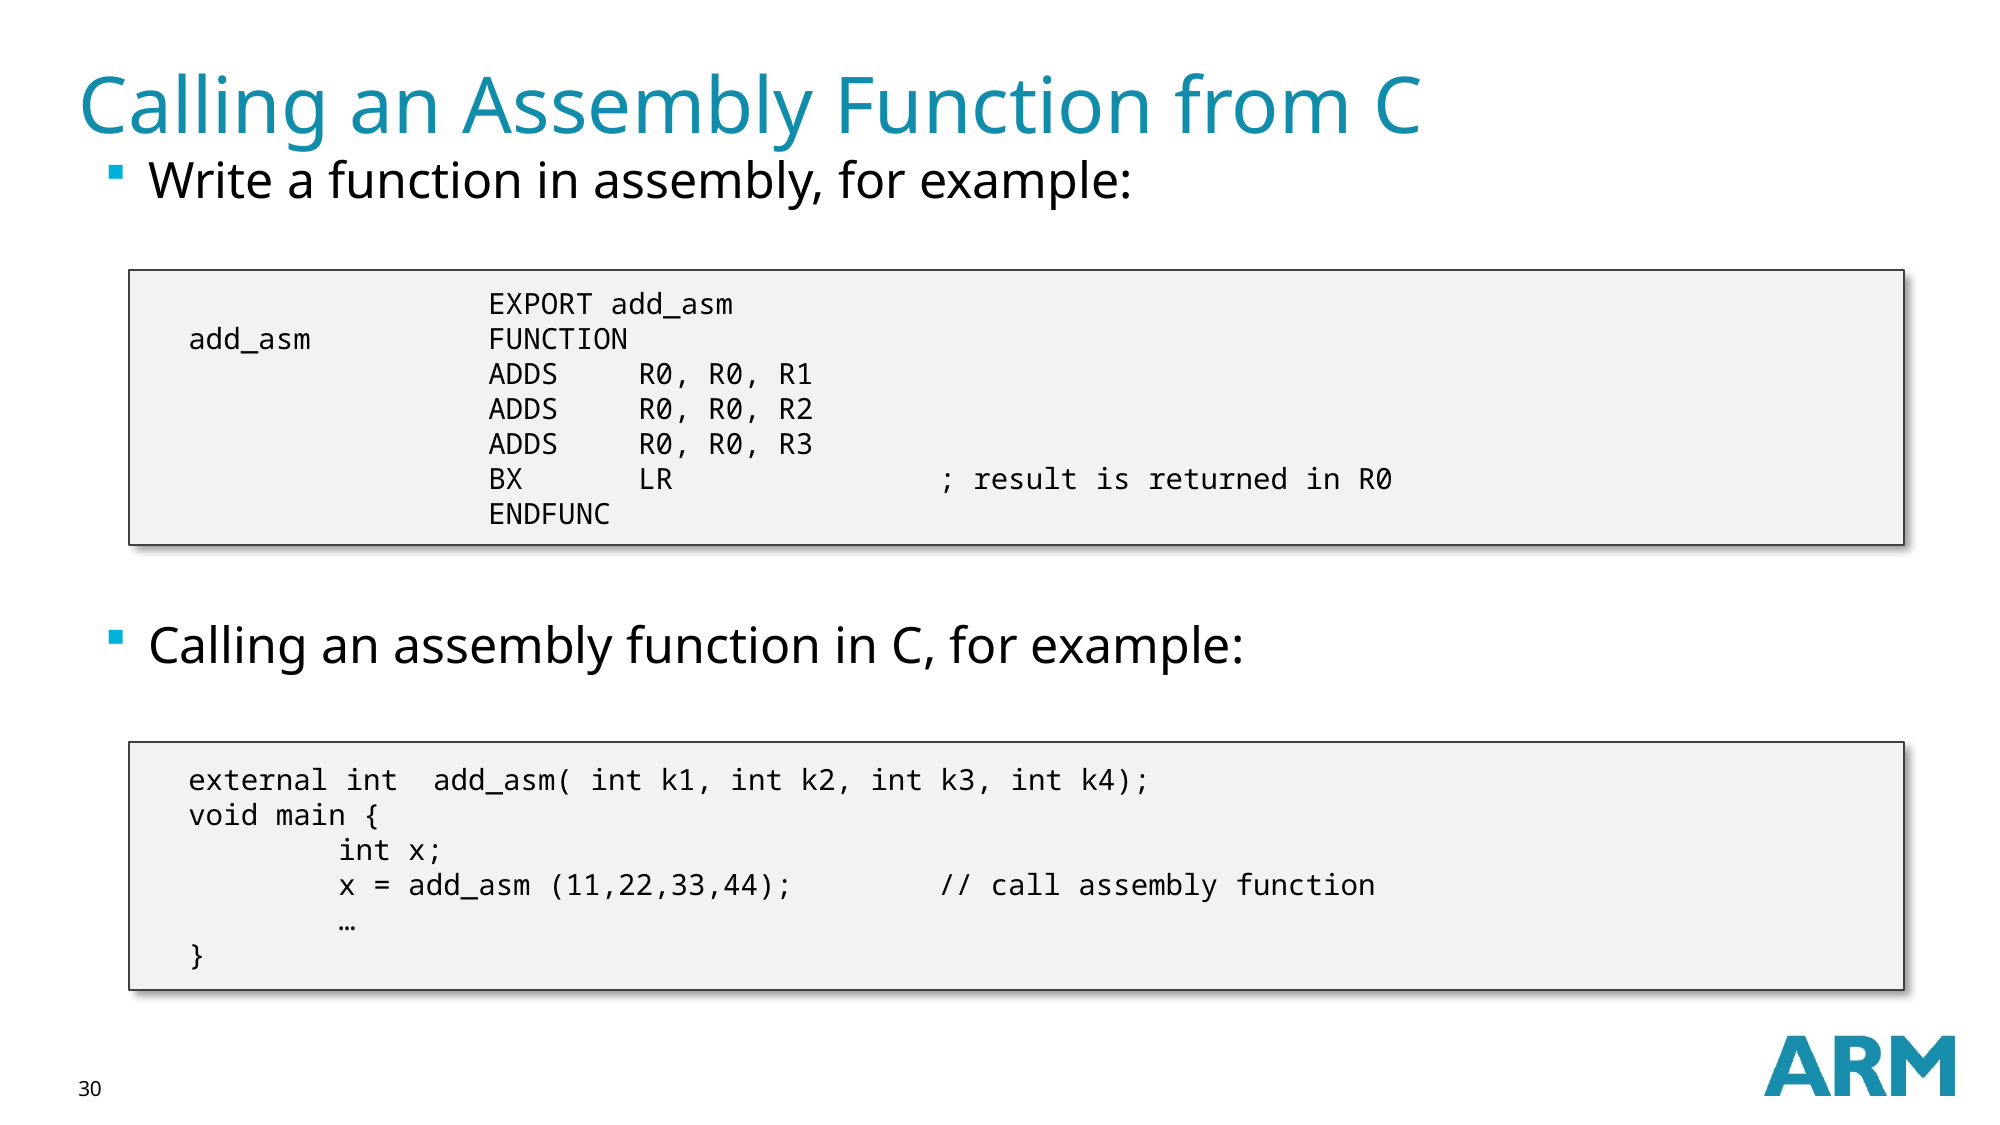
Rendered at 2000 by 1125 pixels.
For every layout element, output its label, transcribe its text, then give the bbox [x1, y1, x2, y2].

text_box EXPORT add_asm add_asm FUNCTION ADDS R0, R0, R1 ADDS R0, R0, R2 ADDS R0, R0, R3 BX LR ; result is returned in R0 ENDFUNC [129, 270, 1904, 546]
text_box external int add_asm( int k1, int k2, int k3, int k4); void main { int x; x = add_asm (11,22,33,44); // call assembly function … } [129, 741, 1904, 991]
list Write a function in assembly, for example: Calling an assembly function in C, for example: [104, 148, 1967, 726]
title Calling an Assembly Function from C [78, 55, 1910, 150]
picture [1763, 1035, 1955, 1096]
